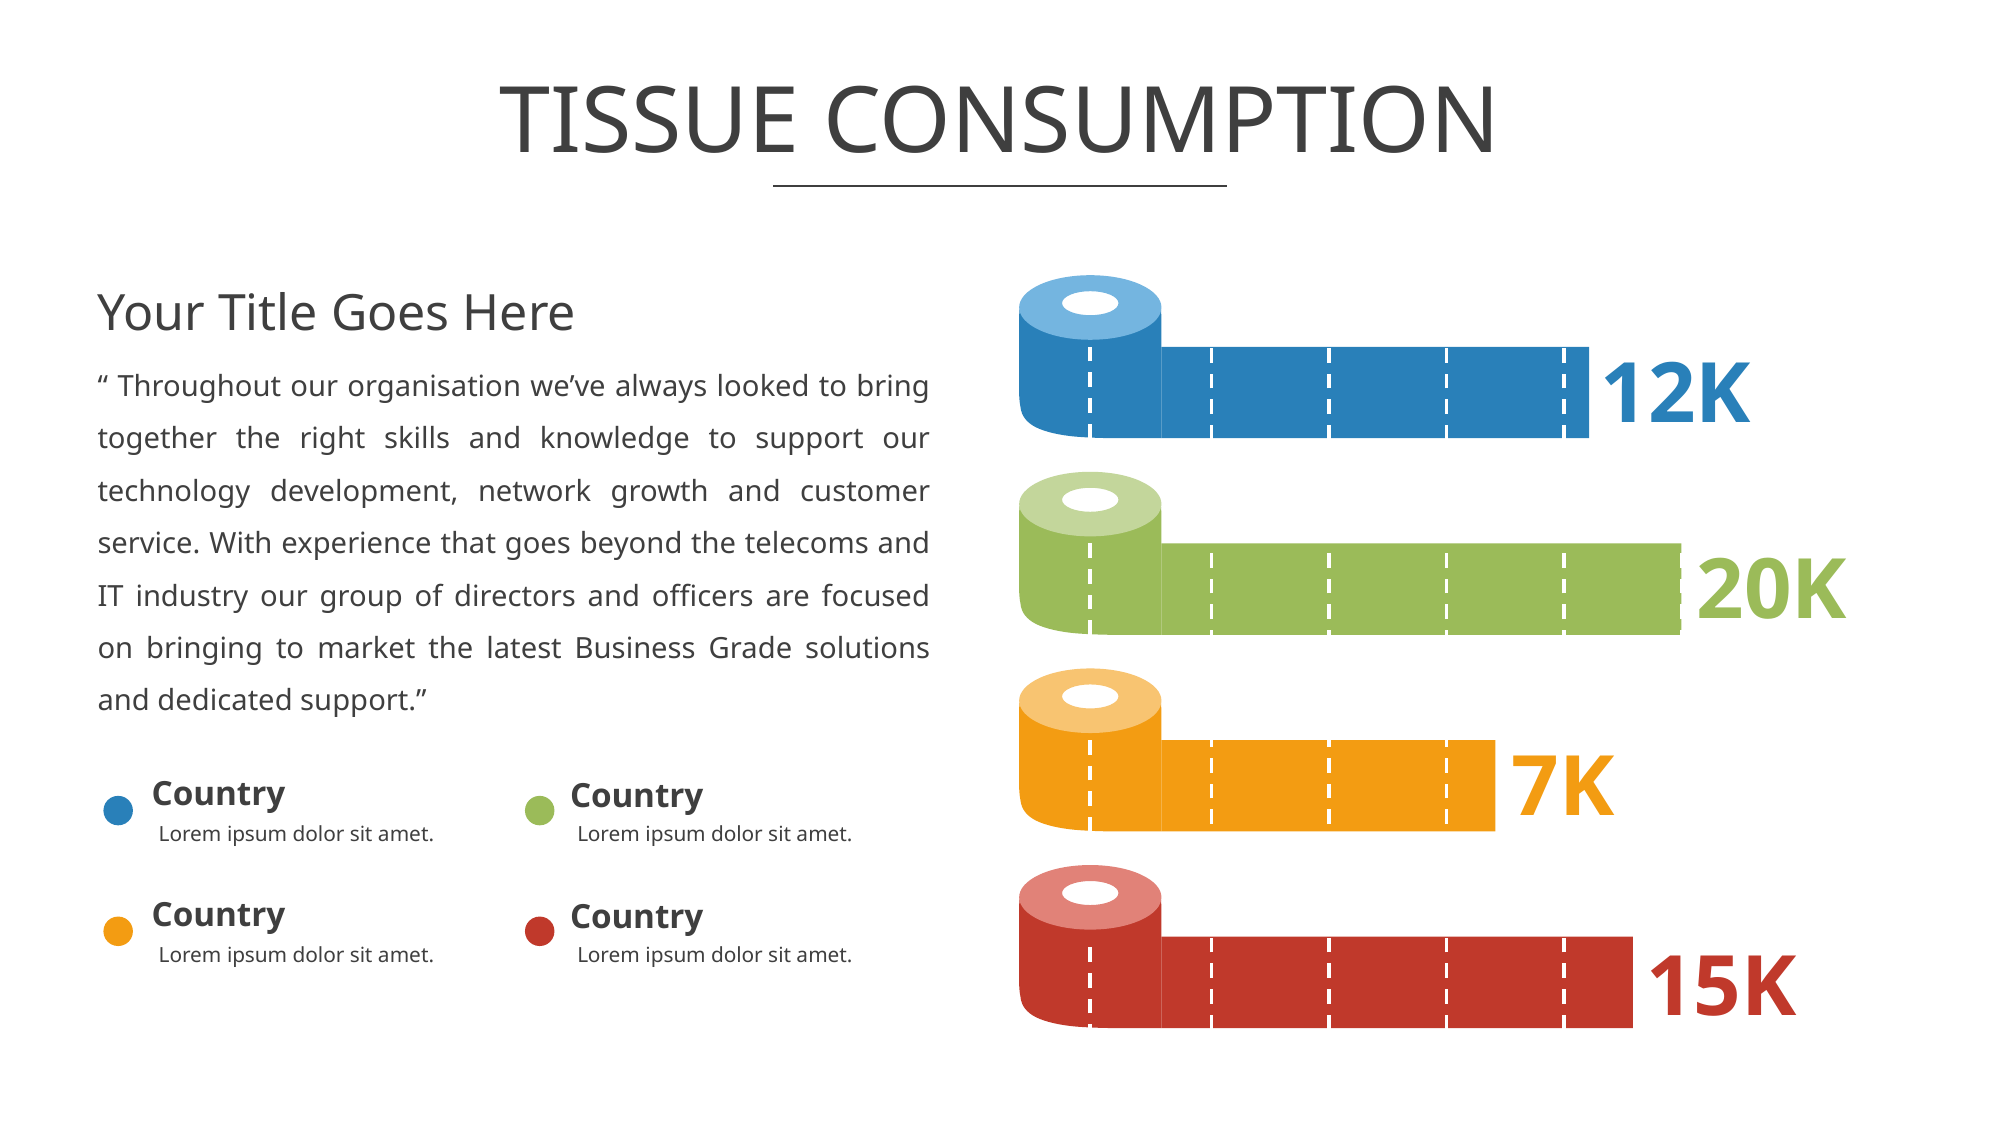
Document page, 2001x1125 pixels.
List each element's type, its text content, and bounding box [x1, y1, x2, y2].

text_box [1565, 543, 1681, 635]
text_box [1447, 543, 1563, 635]
text_box [1162, 740, 1211, 832]
text_box 15K [1631, 924, 1812, 1040]
text_box [523, 794, 556, 827]
text_box [102, 794, 134, 827]
text_box [1162, 346, 1211, 439]
text_box “ Throughout our organisation we’ve always looked to bring together the right skills and knowledge to support our technology development, network growth and customer service. With experience that goes beyond the telecoms and IT industry our group of directors and officers are focused on bringing to market the latest Business Grade solutions and dedicated support.” [82, 342, 946, 724]
text_box [1565, 346, 1585, 439]
text_box [1330, 740, 1446, 832]
text_box [1212, 936, 1328, 1029]
text_box [1212, 543, 1328, 635]
text_box 7K [1496, 724, 1563, 840]
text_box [1019, 275, 1162, 439]
text_box [1447, 740, 1496, 832]
text_box [523, 915, 556, 948]
text_box [1212, 346, 1328, 439]
text_box [1565, 936, 1631, 1029]
text_box [1447, 346, 1563, 439]
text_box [1019, 668, 1162, 832]
text_box Lorem ipsum dolor sit amet. [144, 934, 454, 974]
text_box Country [555, 887, 719, 943]
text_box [1019, 471, 1162, 635]
text_box 20K [1682, 528, 1863, 643]
text_box Lorem ipsum dolor sit amet. [562, 934, 873, 975]
text_box Lorem ipsum dolor sit amet. [562, 813, 873, 854]
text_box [1019, 865, 1162, 1029]
text_box 12K [1585, 332, 1766, 447]
text_box Country [555, 767, 719, 822]
text_box [1330, 346, 1446, 439]
text_box [1447, 936, 1563, 1029]
title TISSUE CONSUMPTION [137, 59, 1863, 186]
text_box Country [136, 885, 301, 941]
text_box [102, 915, 134, 948]
text_box [1212, 740, 1328, 832]
text_box [1162, 936, 1211, 1029]
text_box 7K [1565, 724, 1630, 840]
text_box Your Title Goes Here [82, 273, 659, 342]
text_box [1330, 543, 1446, 635]
text_box [1330, 936, 1446, 1029]
text_box [1162, 543, 1211, 635]
text_box Lorem ipsum dolor sit amet. [144, 813, 454, 854]
text_box Country [136, 764, 301, 820]
